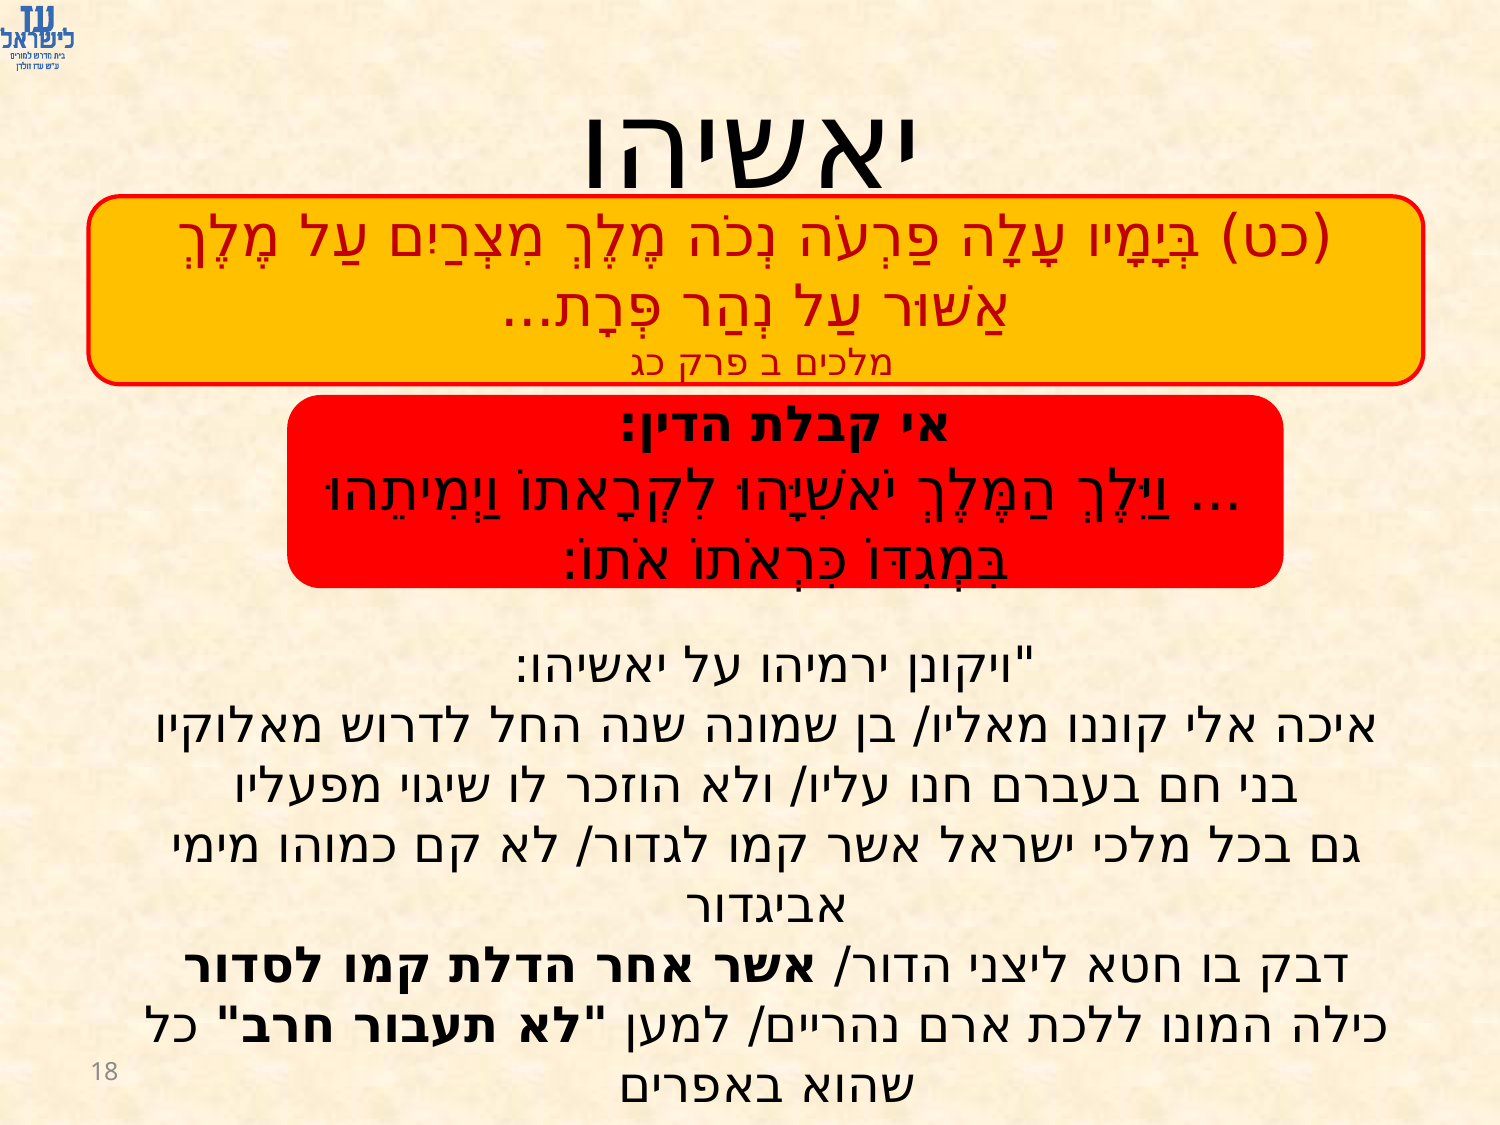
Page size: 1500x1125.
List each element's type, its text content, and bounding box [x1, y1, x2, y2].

title יאשיהו [75, 45, 1425, 233]
text_box אי קבלת הדין: ... וַיֵּלֶךְ הַמֶּלֶךְ יֹאשִׁיָּהוּ לִקְרָאתוֹ וַיְמִיתֵהוּ בִּמְגִדּוֹ כִּרְאֹתוֹ אֹתוֹ: [287, 394, 1284, 589]
text_box "ויקונן ירמיהו על יאשיהו: איכה אלי קוננו מאליו/ בן שמונה שנה החל לדרוש מאלוקיו בני חם בעברם חנו עליו/ ולא הוזכר לו שיגוי מפעליו גם בכל מלכי ישראל אשר קמו לגדור/ לא קם כמוהו מימי אביגדור דבק בו חטא ליצני הדור/ אשר אחר הדלת קמו לסדור כילה המונו ללכת ארם נהריים/ למען "לא תעבור חרב" כל שהוא באפרים לא שמע לחוזה לשוב אחורים/ כי גזרה נגזרה לסכסך מצרים במצרים..." (מתוך הקינות- רבי אליעזר הקליר) [73, 625, 1461, 1125]
text_box (כט) בְּיָמָיו עָלָה פַרְעֹה נְכֹה מֶלֶךְ מִצְרַיִם עַל מֶלֶךְ אַשּׁוּר עַל נְהַר פְּרָת... מלכים ב פרק כג [86, 194, 1426, 387]
picture [0, 0, 1500, 1125]
